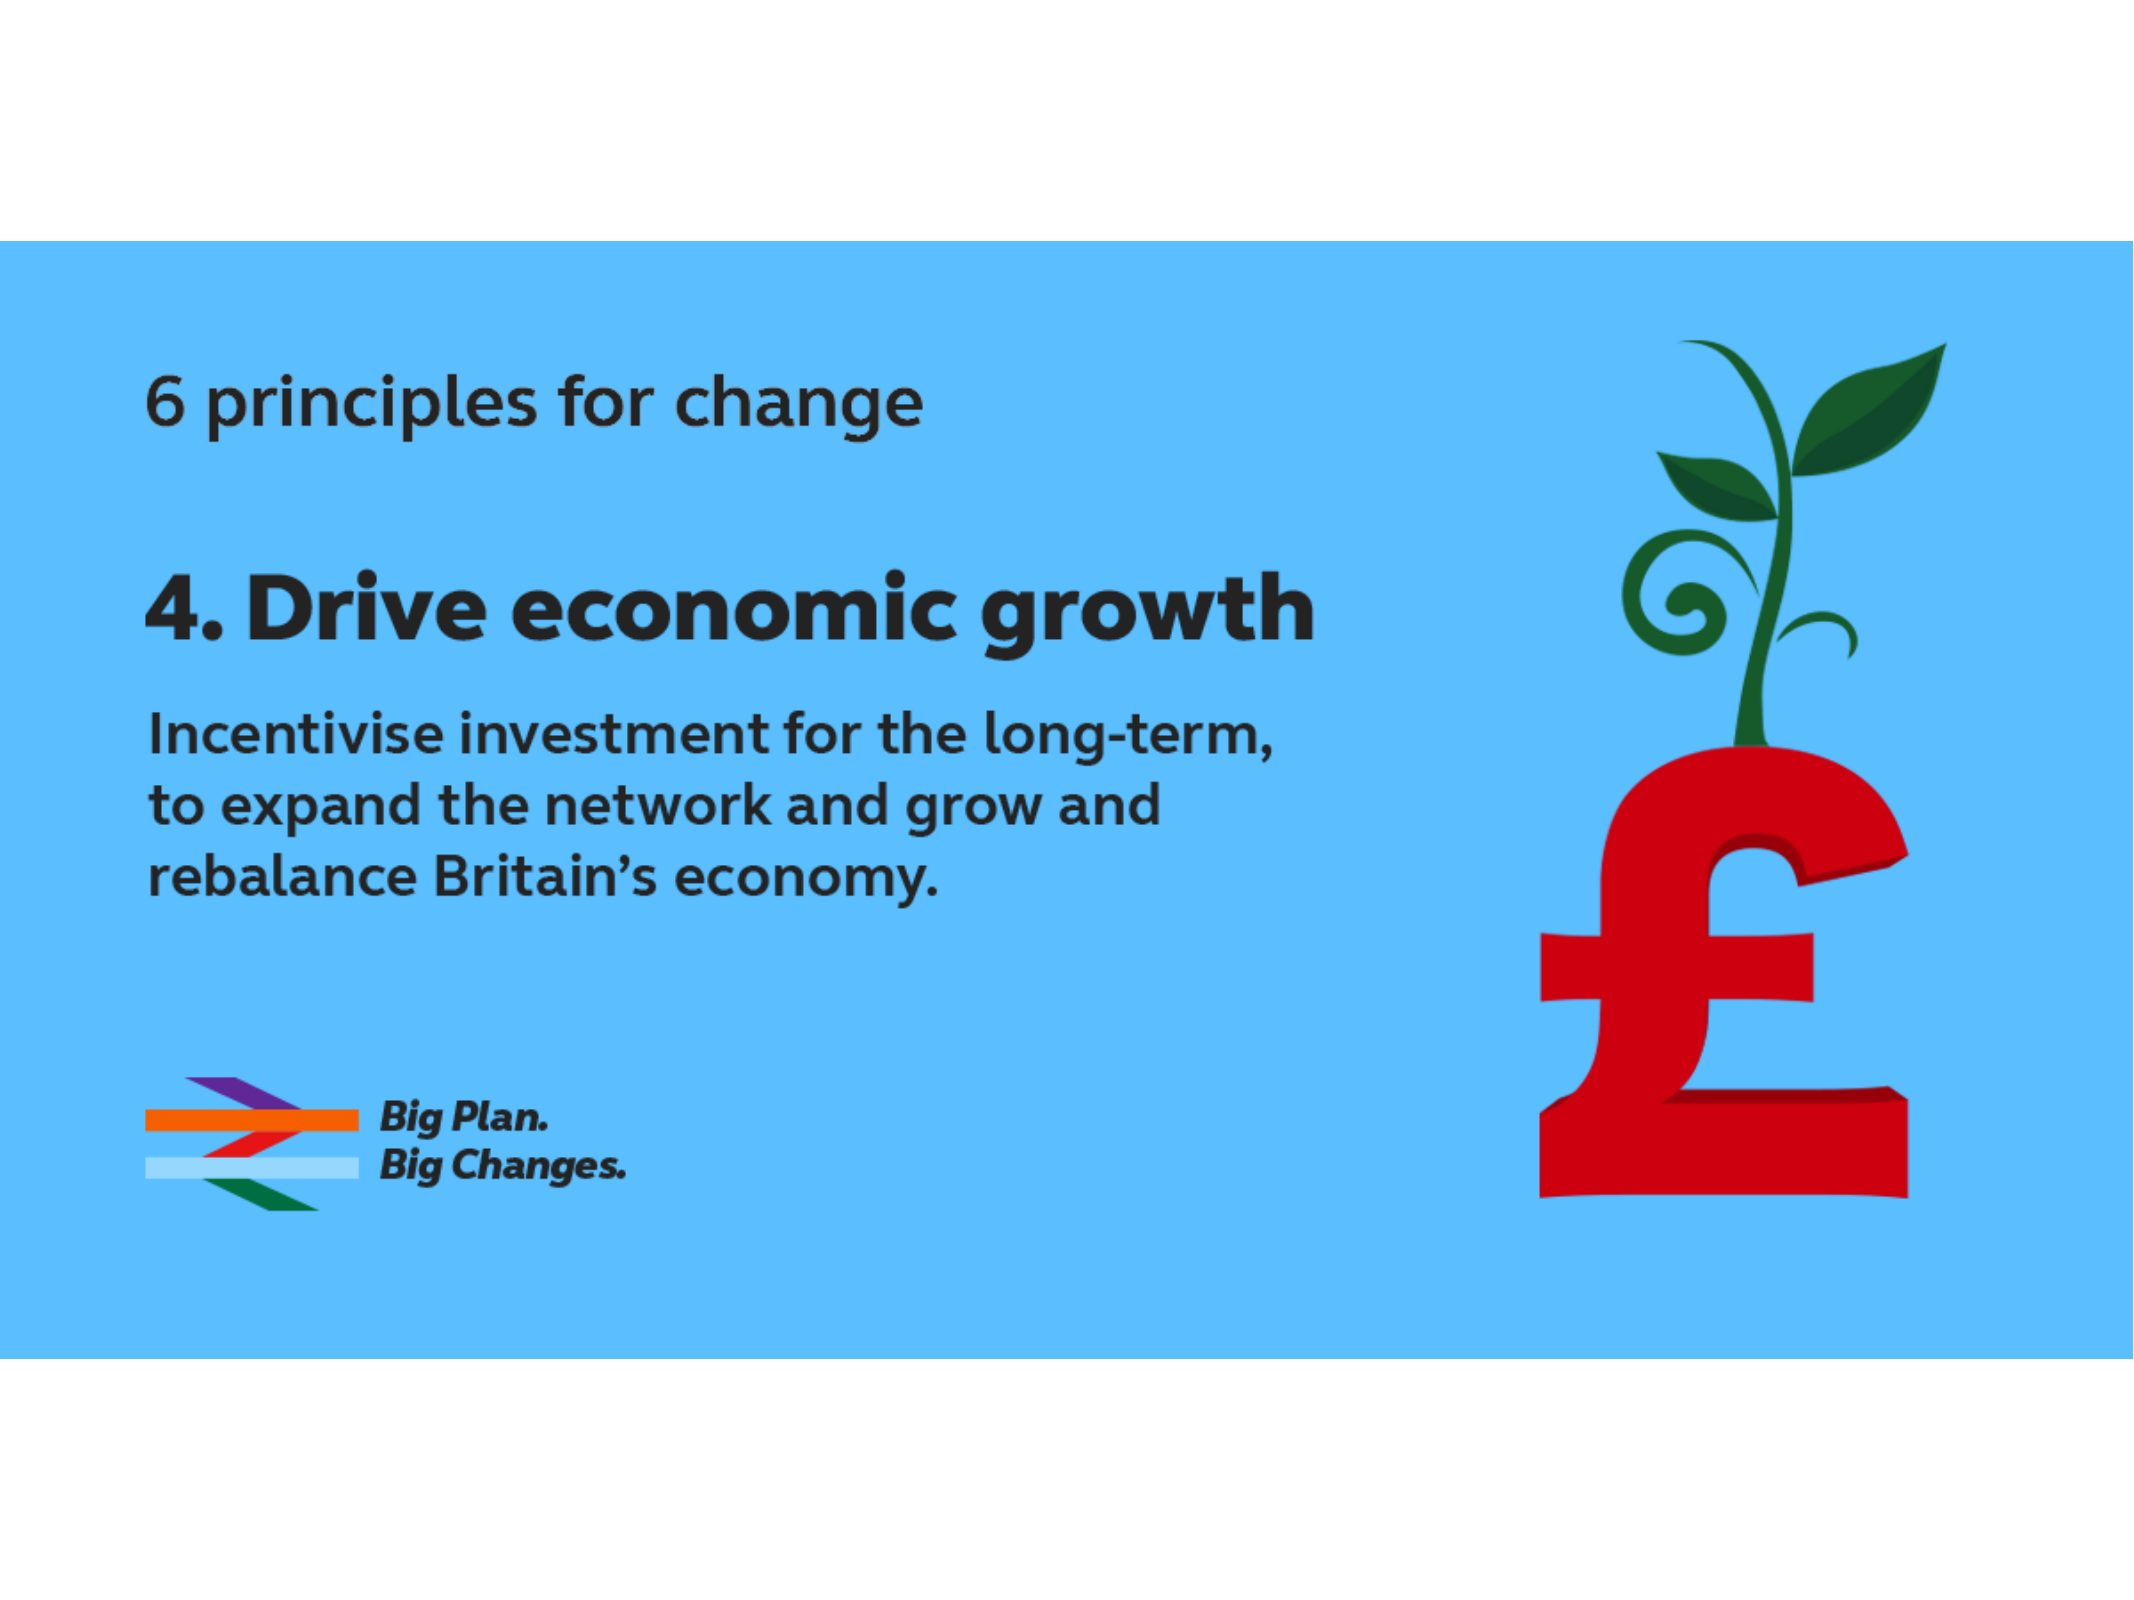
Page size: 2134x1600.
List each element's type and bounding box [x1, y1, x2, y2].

picture [0, 241, 2134, 1359]
